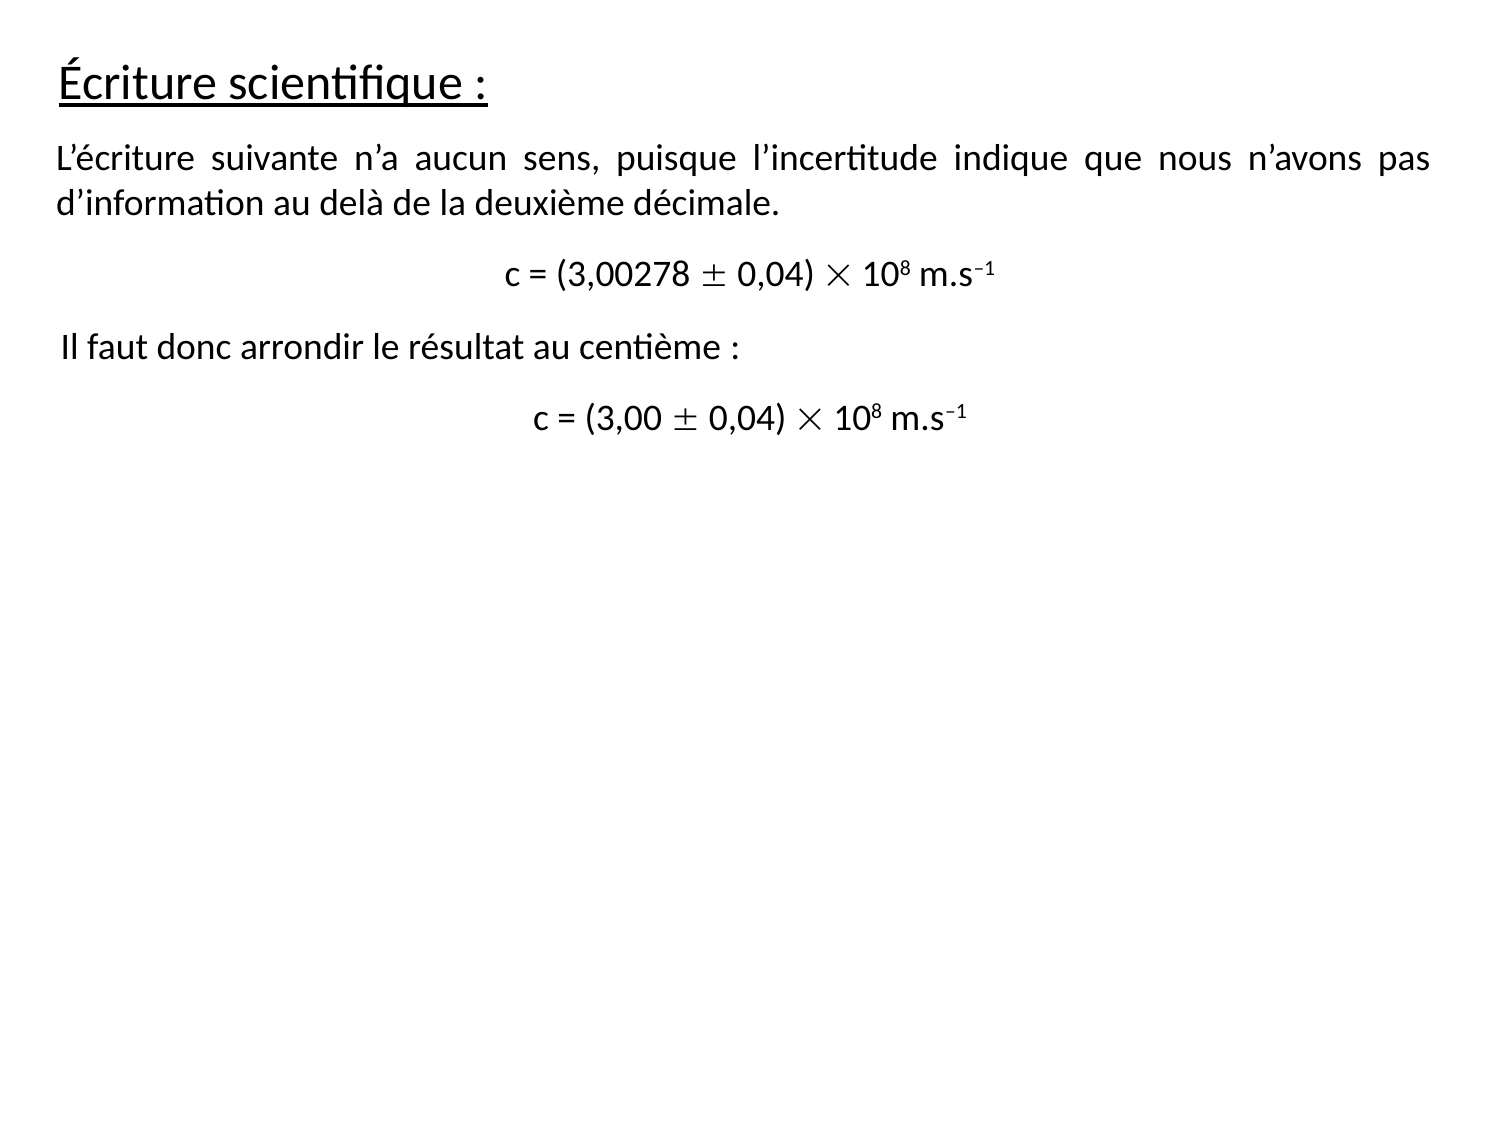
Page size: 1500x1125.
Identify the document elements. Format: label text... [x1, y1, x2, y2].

text_box Il faut donc arrondir le résultat au centième : [45, 314, 756, 375]
text_box c = (3,00  0,04)  108 m.s–1 [518, 385, 982, 445]
text_box L’écriture suivante n’a aucun sens, puisque l’incertitude indique que nous n’avons pas d’information au delà de la deuxième décimale. [41, 125, 1447, 231]
text_box Écriture scientifique : [43, 42, 503, 118]
text_box c = (3,00278  0,04)  108 m.s–1 [489, 242, 1010, 302]
